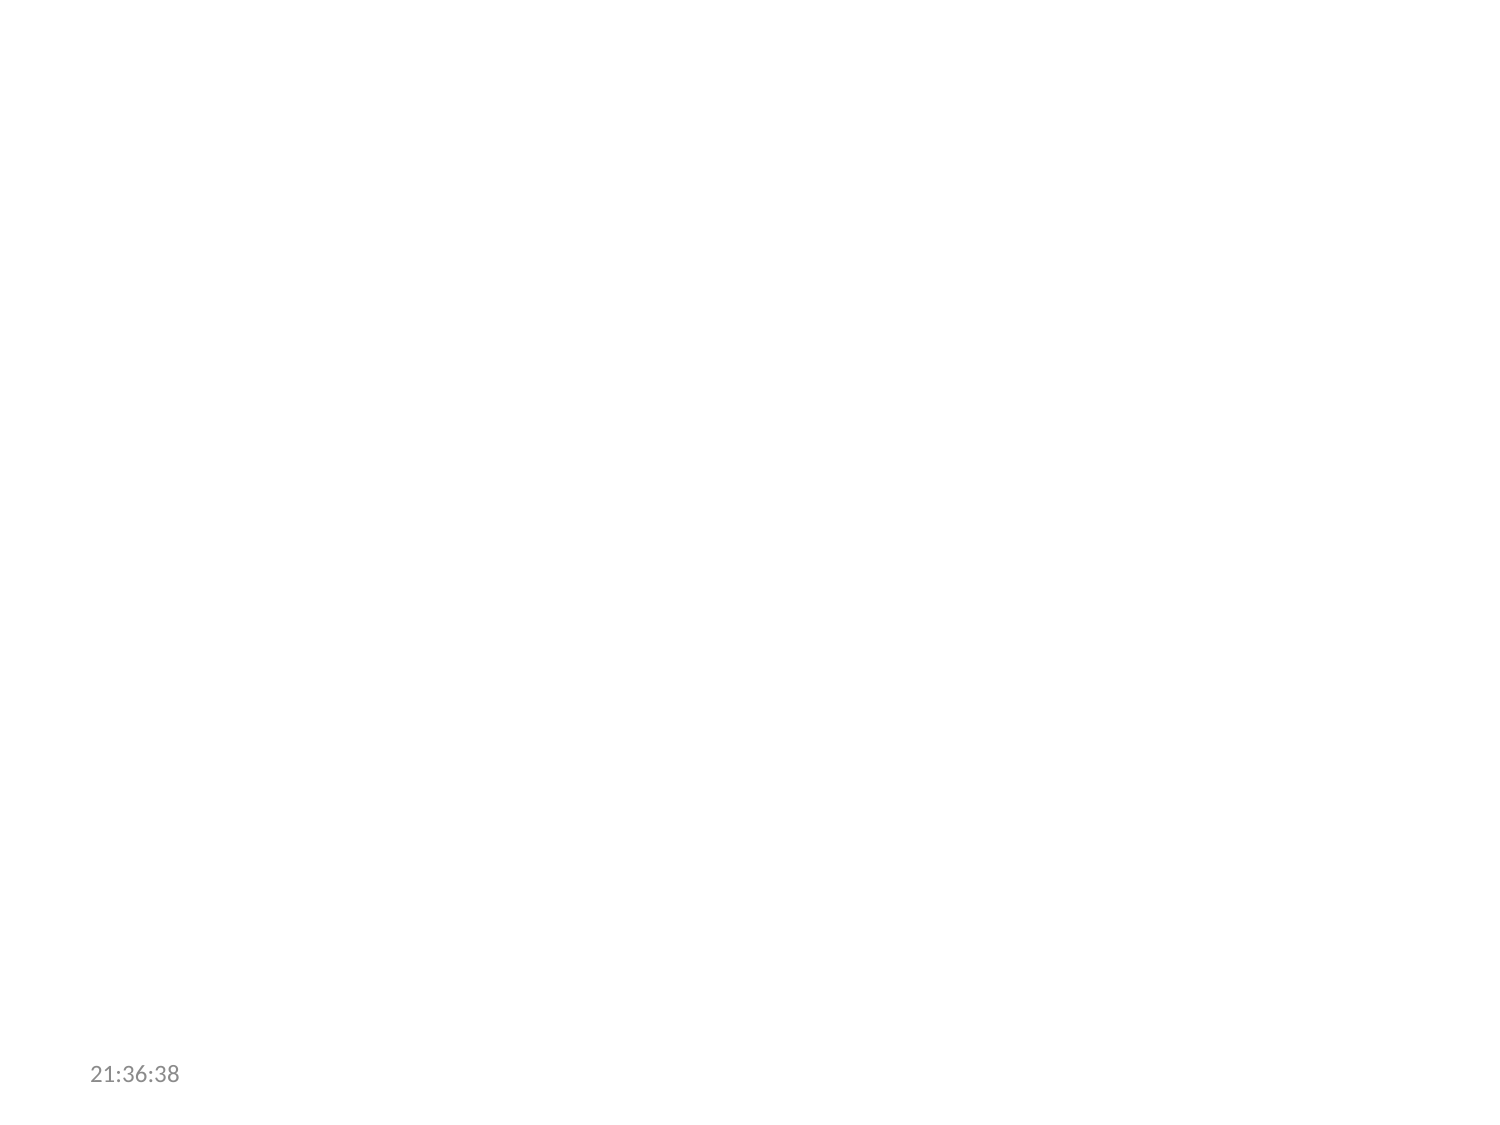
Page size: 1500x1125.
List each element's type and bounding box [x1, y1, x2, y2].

slide_number [75, 1042, 425, 1103]
